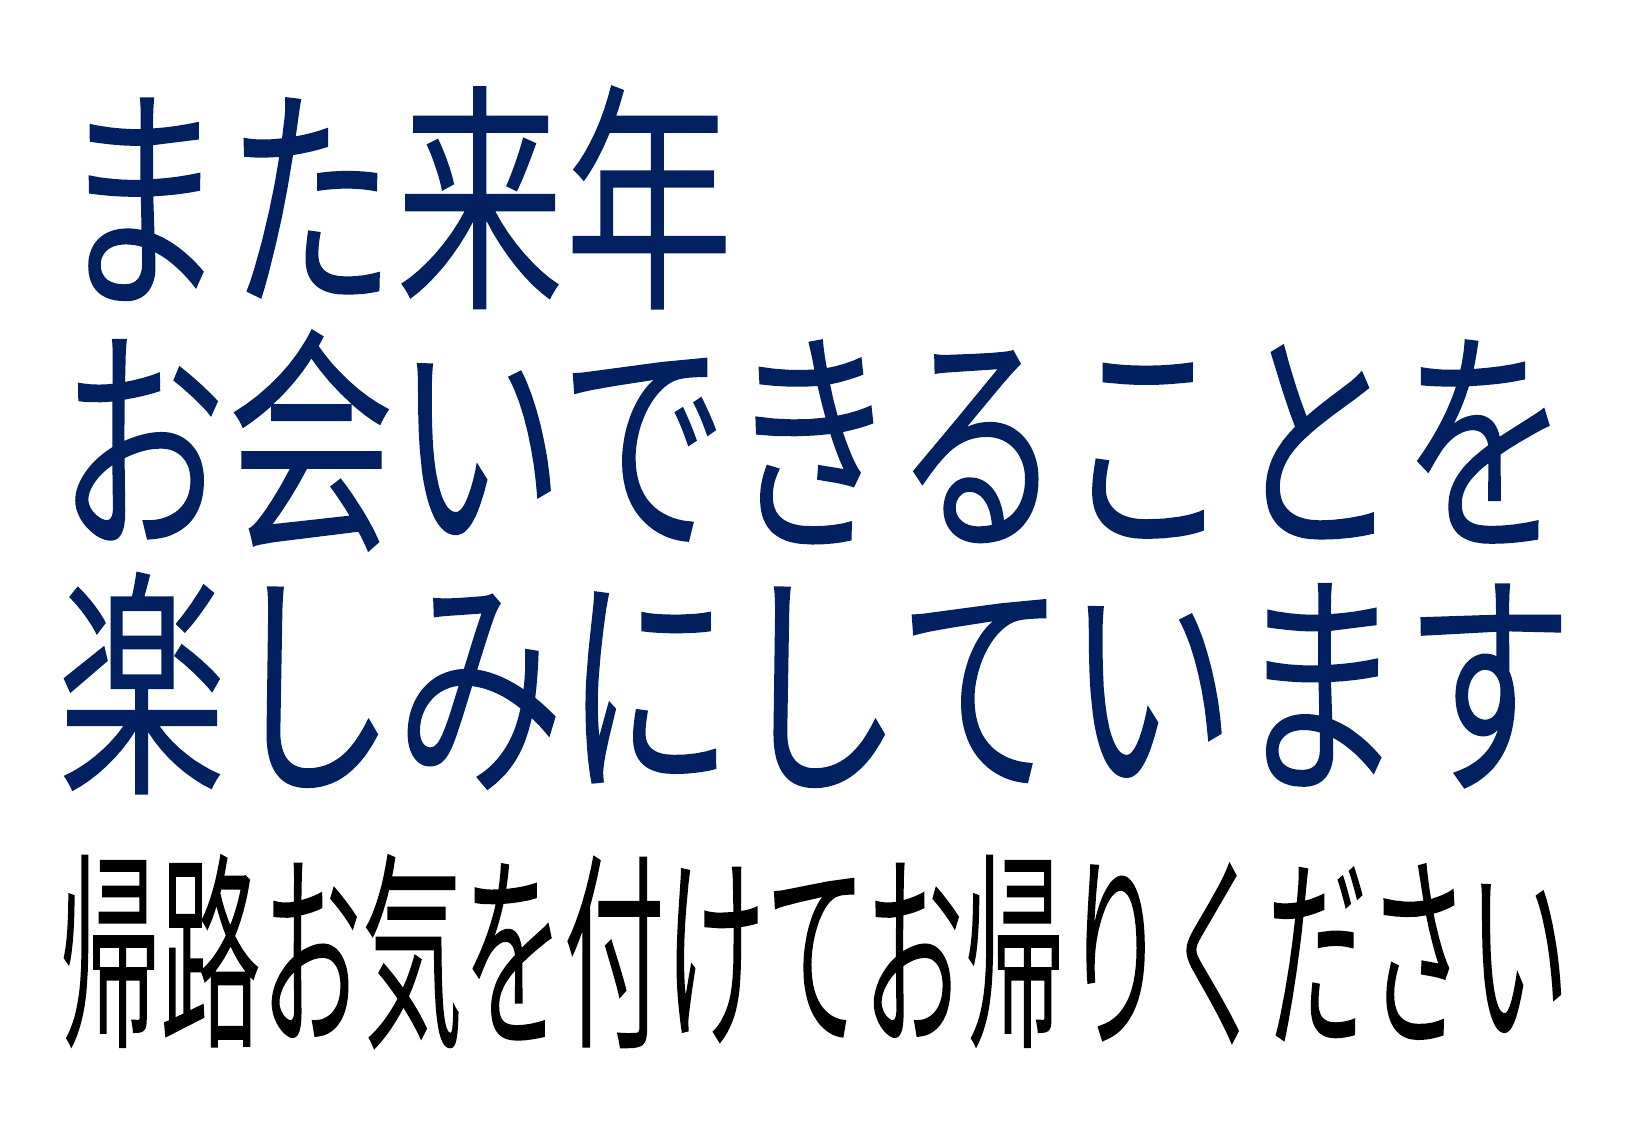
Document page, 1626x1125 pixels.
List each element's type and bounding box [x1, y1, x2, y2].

text_box [63, 84, 1562, 1051]
